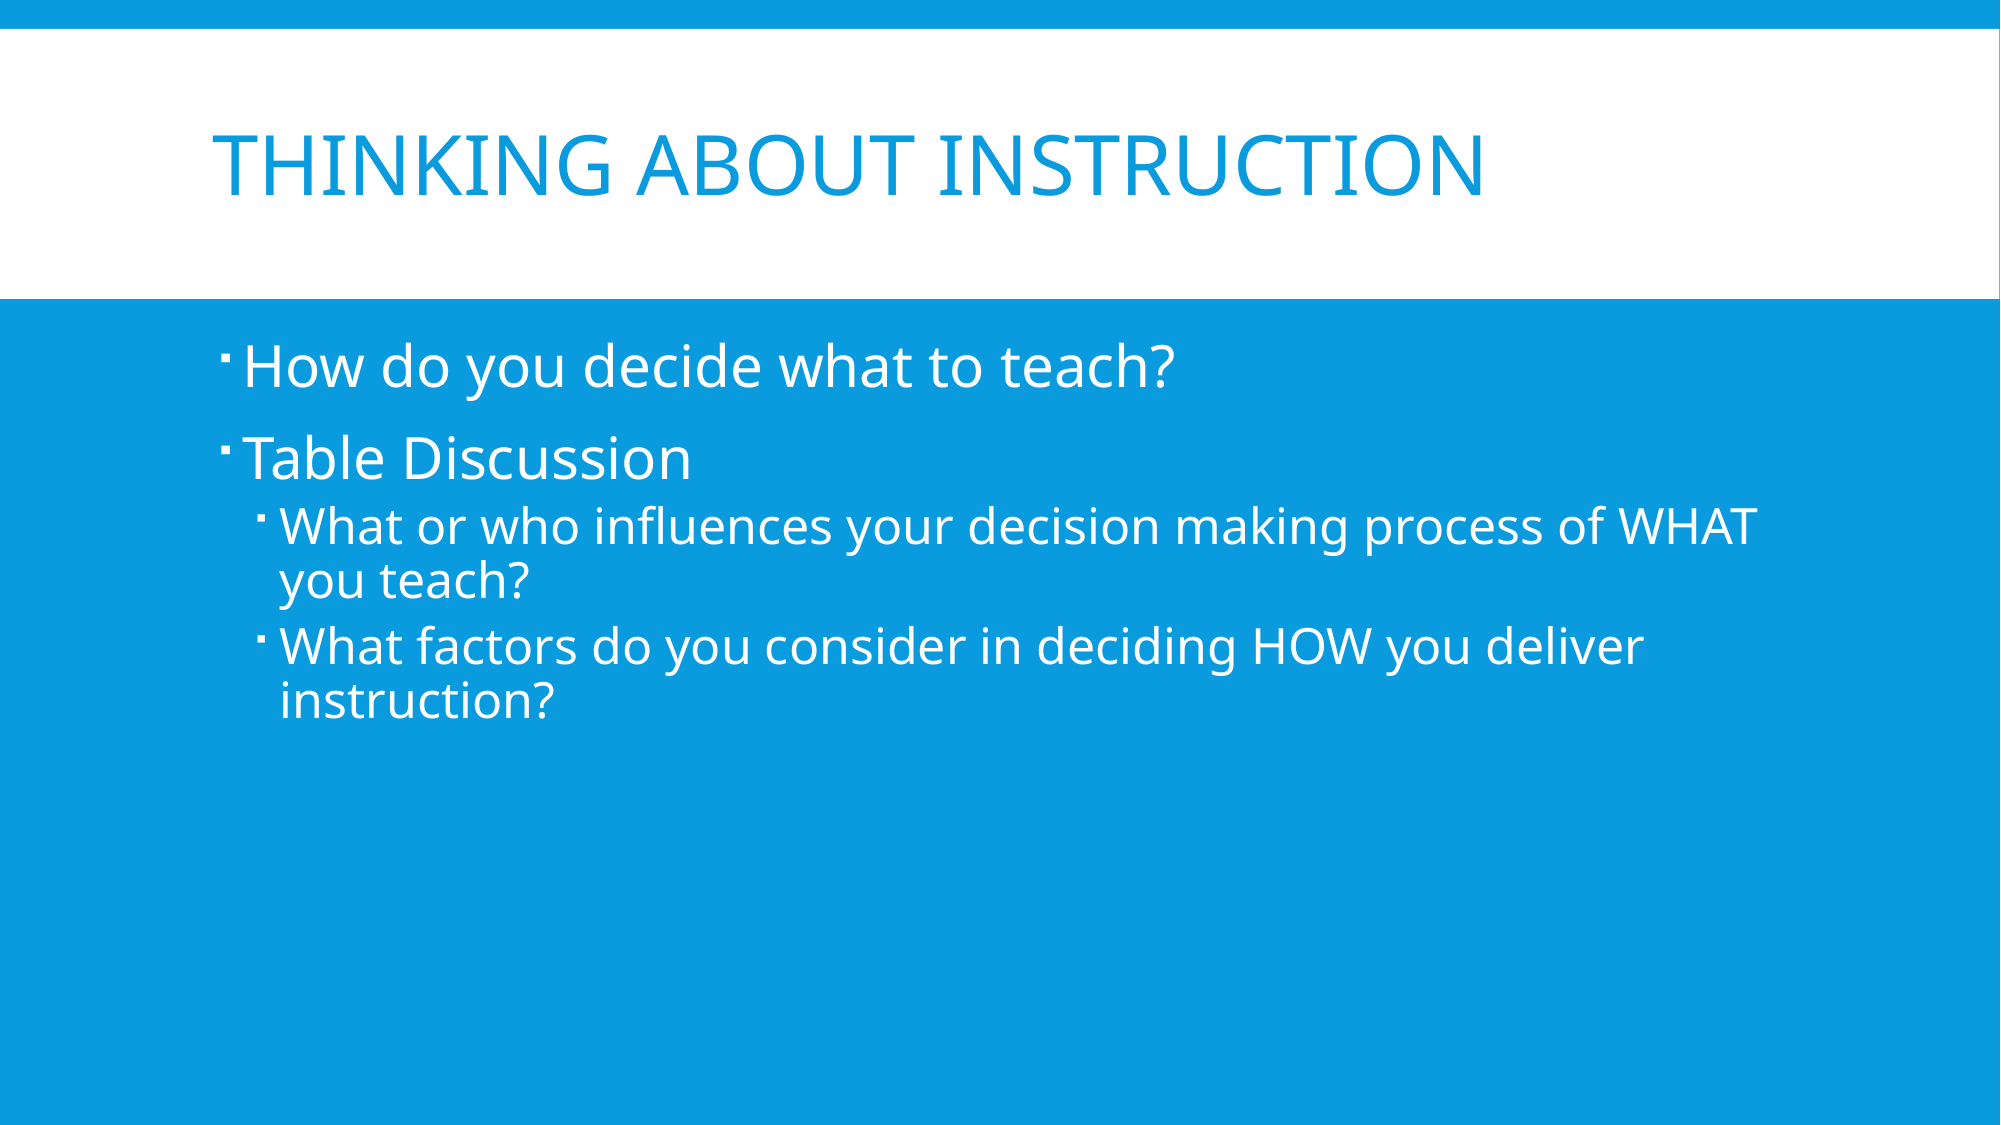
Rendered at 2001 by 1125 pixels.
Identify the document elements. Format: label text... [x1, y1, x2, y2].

list How do you decide what to teach? Table Discussion What or who influences your decision making process of WHAT you teach? What factors do you consider in deciding HOW you deliver instruction? [197, 329, 1803, 1020]
title Thinking about Instruction [197, 46, 1803, 295]
